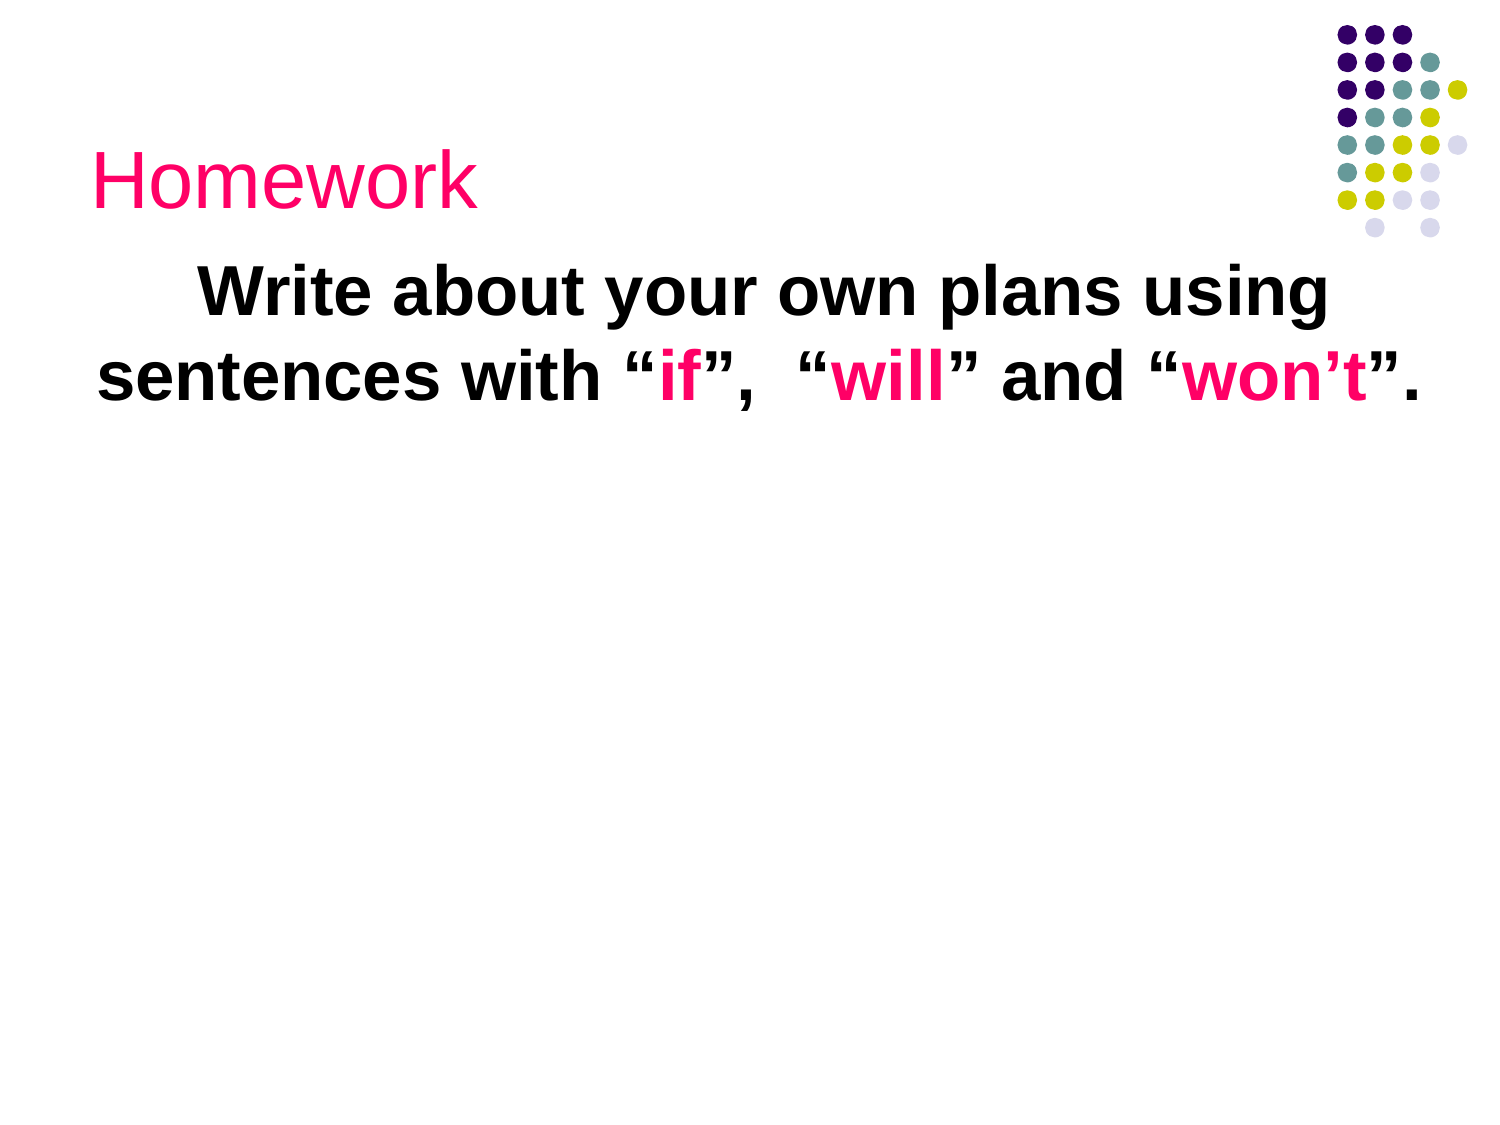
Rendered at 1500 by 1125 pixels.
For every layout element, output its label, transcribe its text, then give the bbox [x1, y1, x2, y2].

list Write about your own plans using sentences with “if”, “will” and “won’t”. [24, 237, 1463, 994]
title Homework [75, 20, 1313, 233]
